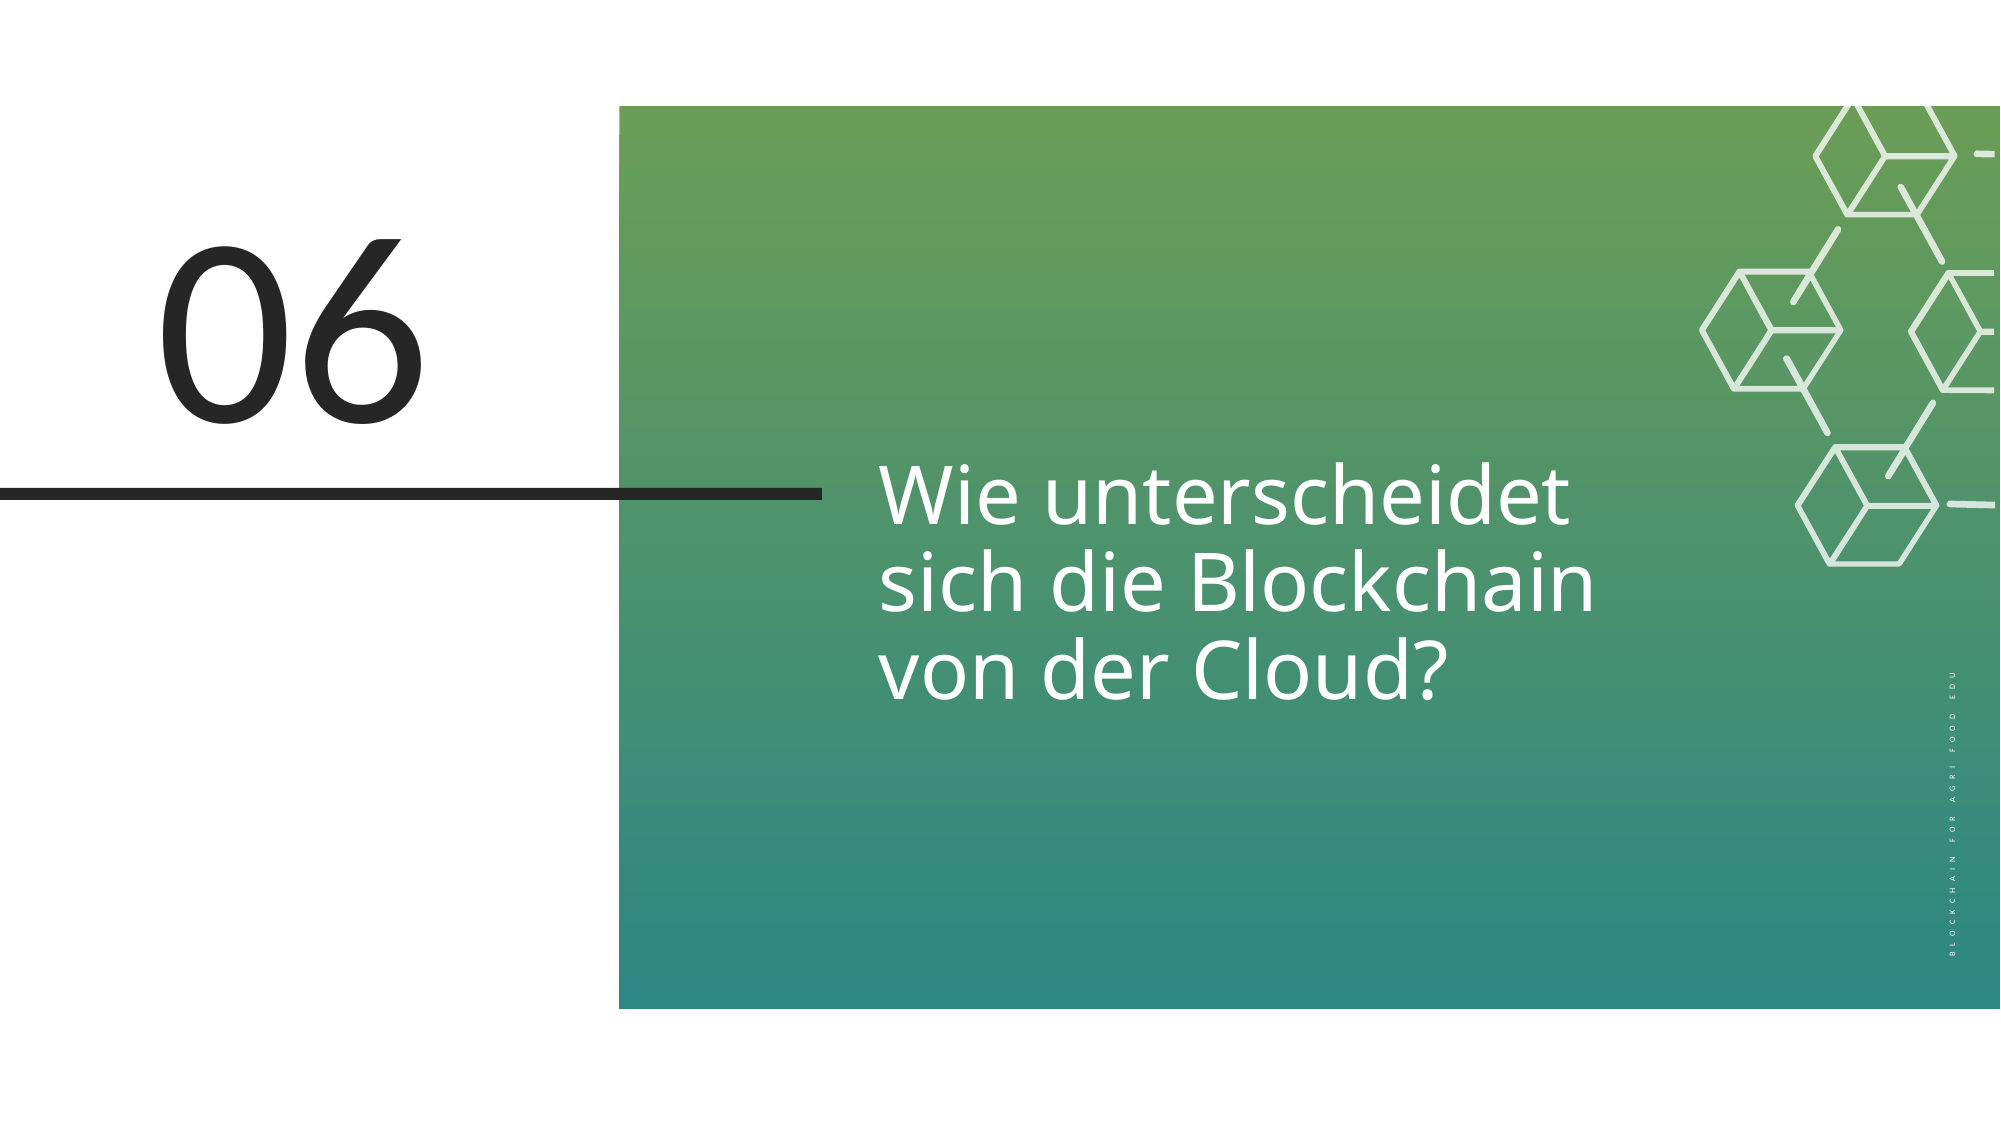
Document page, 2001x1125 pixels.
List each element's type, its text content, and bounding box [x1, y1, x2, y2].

list 06 [141, 180, 481, 277]
list Wie unterscheidet sich die Blockchain von der Cloud? [864, 446, 1709, 899]
